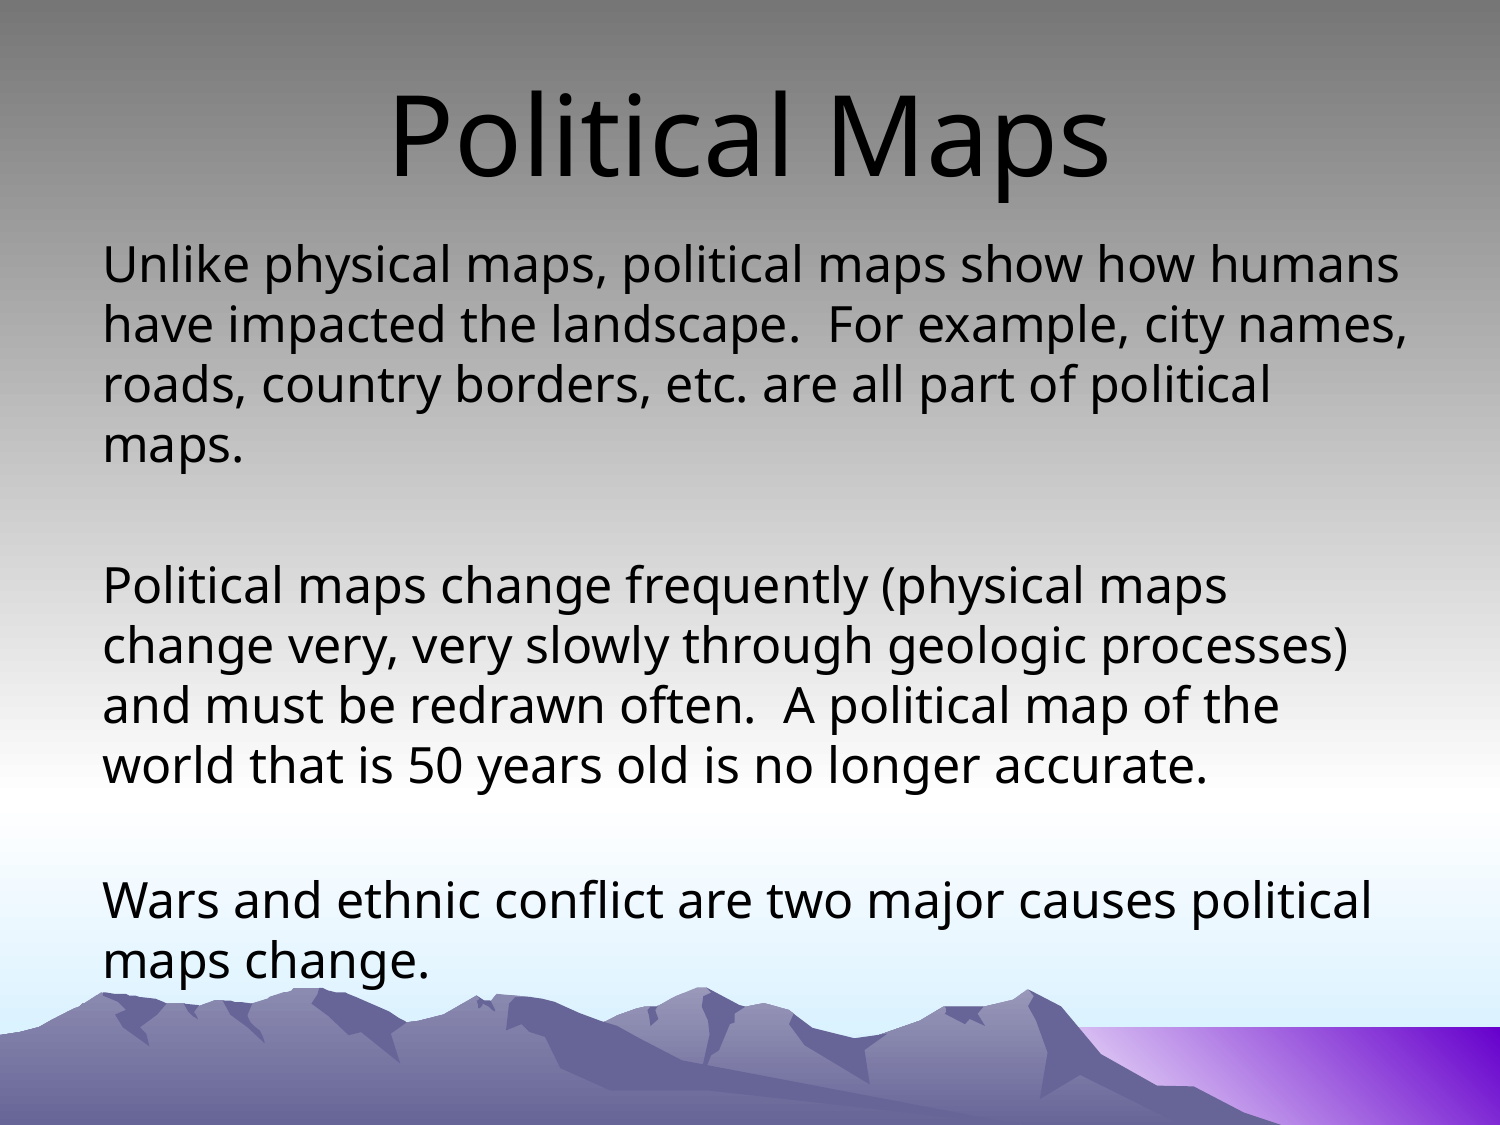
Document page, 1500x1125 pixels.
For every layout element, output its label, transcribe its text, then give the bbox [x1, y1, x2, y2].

text_box Unlike physical maps, political maps show how humans have impacted the landscape. For example, city names, roads, country borders, etc. are all part of political maps. Political maps change frequently (physical maps change very, very slowly through geologic processes) and must be redrawn often. A political map of the world that is 50 years old is no longer accurate. Wars and ethnic conflict are two major causes political maps change. [87, 224, 1425, 996]
title Political Maps [74, 37, 1426, 226]
